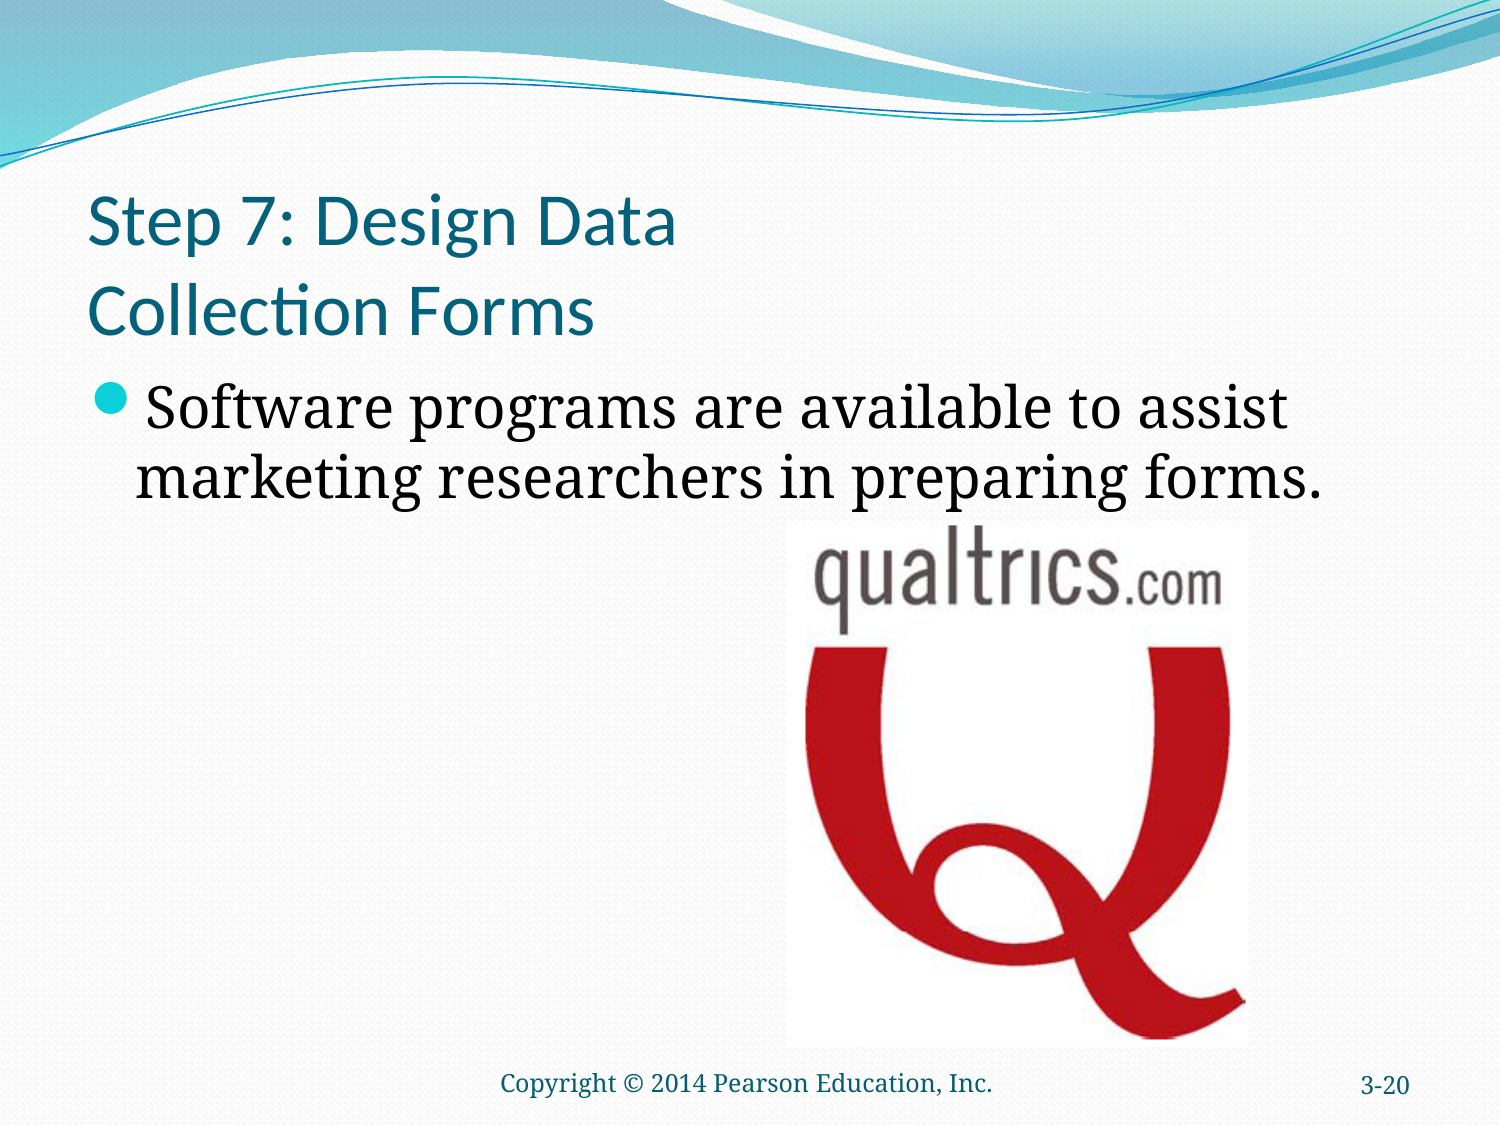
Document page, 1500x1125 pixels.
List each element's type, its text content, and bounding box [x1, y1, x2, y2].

list Software programs are available to assist marketing researchers in preparing forms. [74, 362, 1426, 1083]
picture [787, 524, 1249, 1046]
title Step 7: Design Data Collection Forms [87, 162, 1438, 351]
